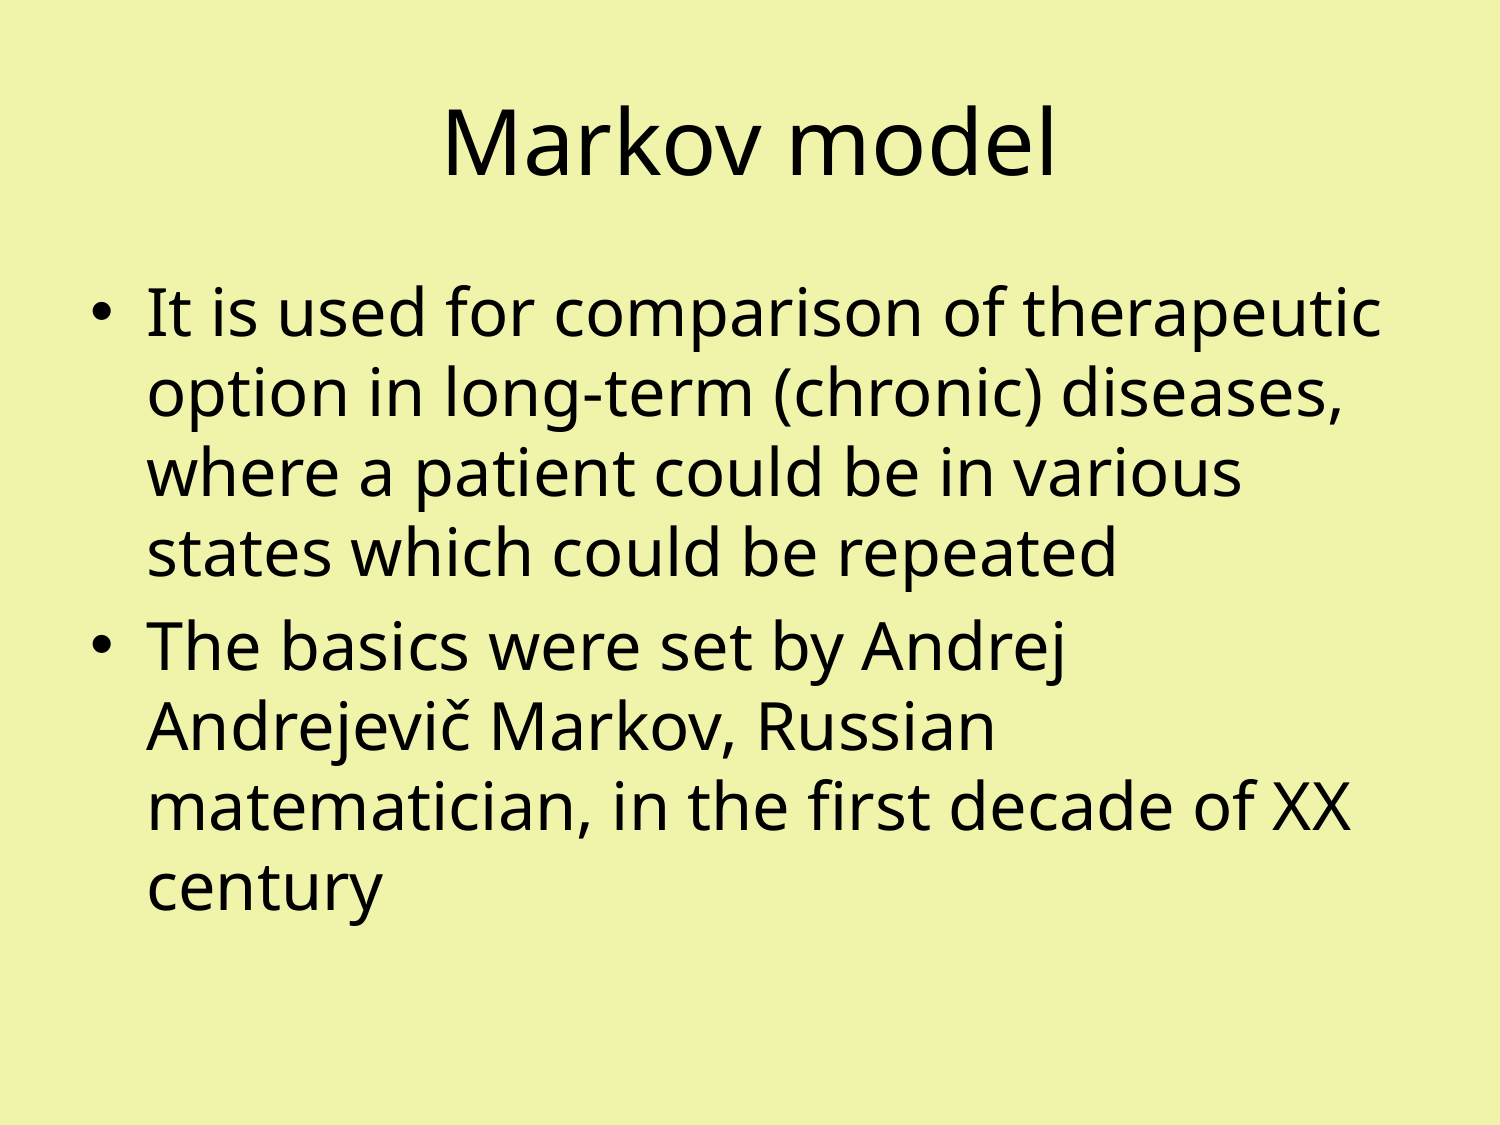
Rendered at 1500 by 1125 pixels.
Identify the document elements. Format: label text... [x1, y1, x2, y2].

list It is used for comparison of therapeutic option in long-term (chronic) diseases, where a patient could be in various states which could be repeated The basics were set by Andrej Andrejevič Markov, Russian matematician, in the first decade of XX century [75, 262, 1425, 1005]
title Markov model [75, 45, 1425, 233]
